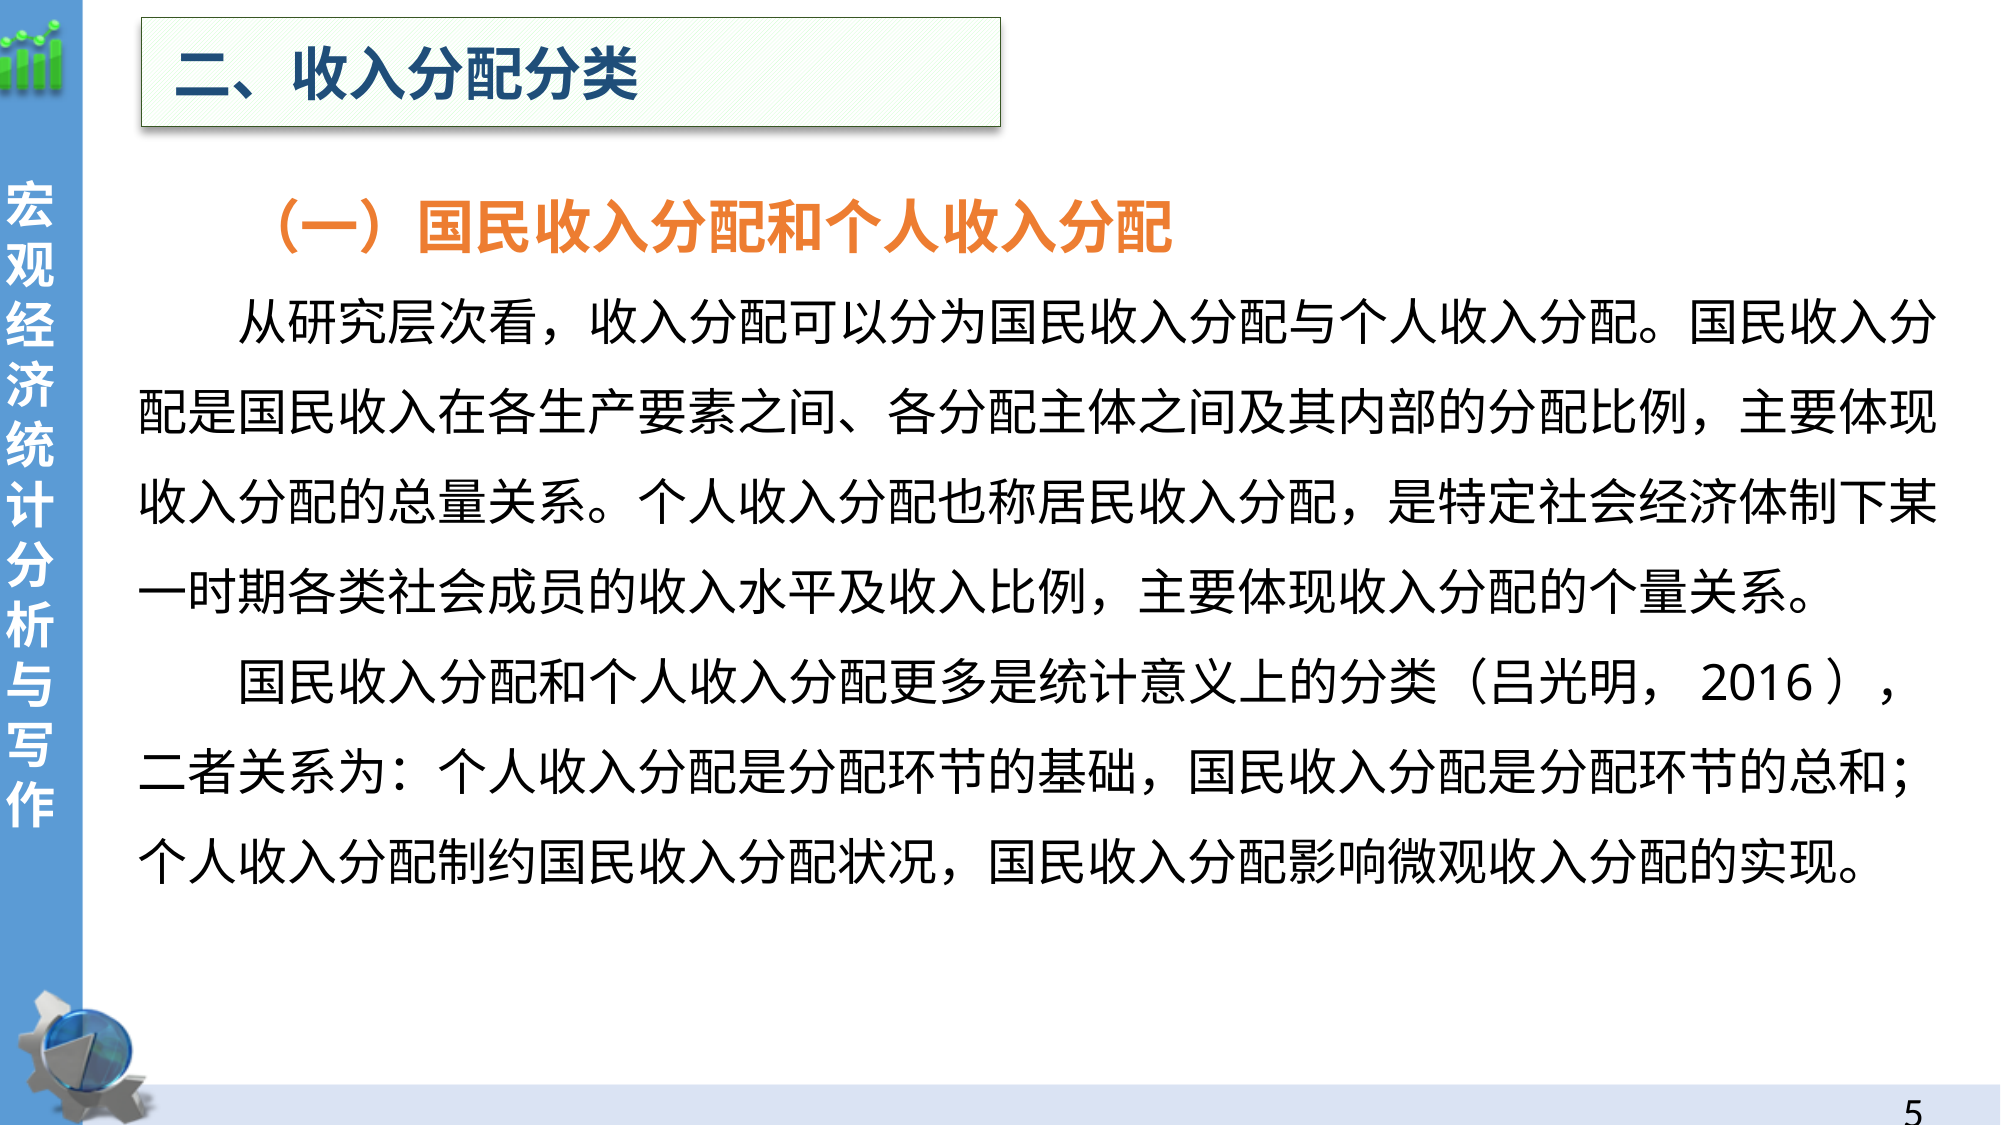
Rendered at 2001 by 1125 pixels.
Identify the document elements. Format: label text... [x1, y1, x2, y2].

slide_number 4 [1786, 1085, 1940, 1125]
picture [0, 0, 2001, 1125]
text_box 二、收入分配分类 [141, 17, 1000, 127]
text_box （一）国民收入分配和个人收入分配 从研究层次看，收入分配可以分为国民收入分配与个人收入分配。国民收入分配是国民收入在各生产要素之间、各分配主体之间及其内部的分配比例，主要体现收入分配的总量关系。个人收入分配也称居民收入分配，是特定社会经济体制下某一时期各类社会成员的收入水平及收入比例，主要体现收入分配的个量关系。 国民收入分配和个人收入分配更多是统计意义上的分类（吕光明，2016），二者关系为：个人收入分配是分配环节的基础，国民收入分配是分配环节的总和；个人收入分配制约国民收入分配状况，国民收入分配影响微观收入分配的实现。 [106, 72, 1969, 974]
